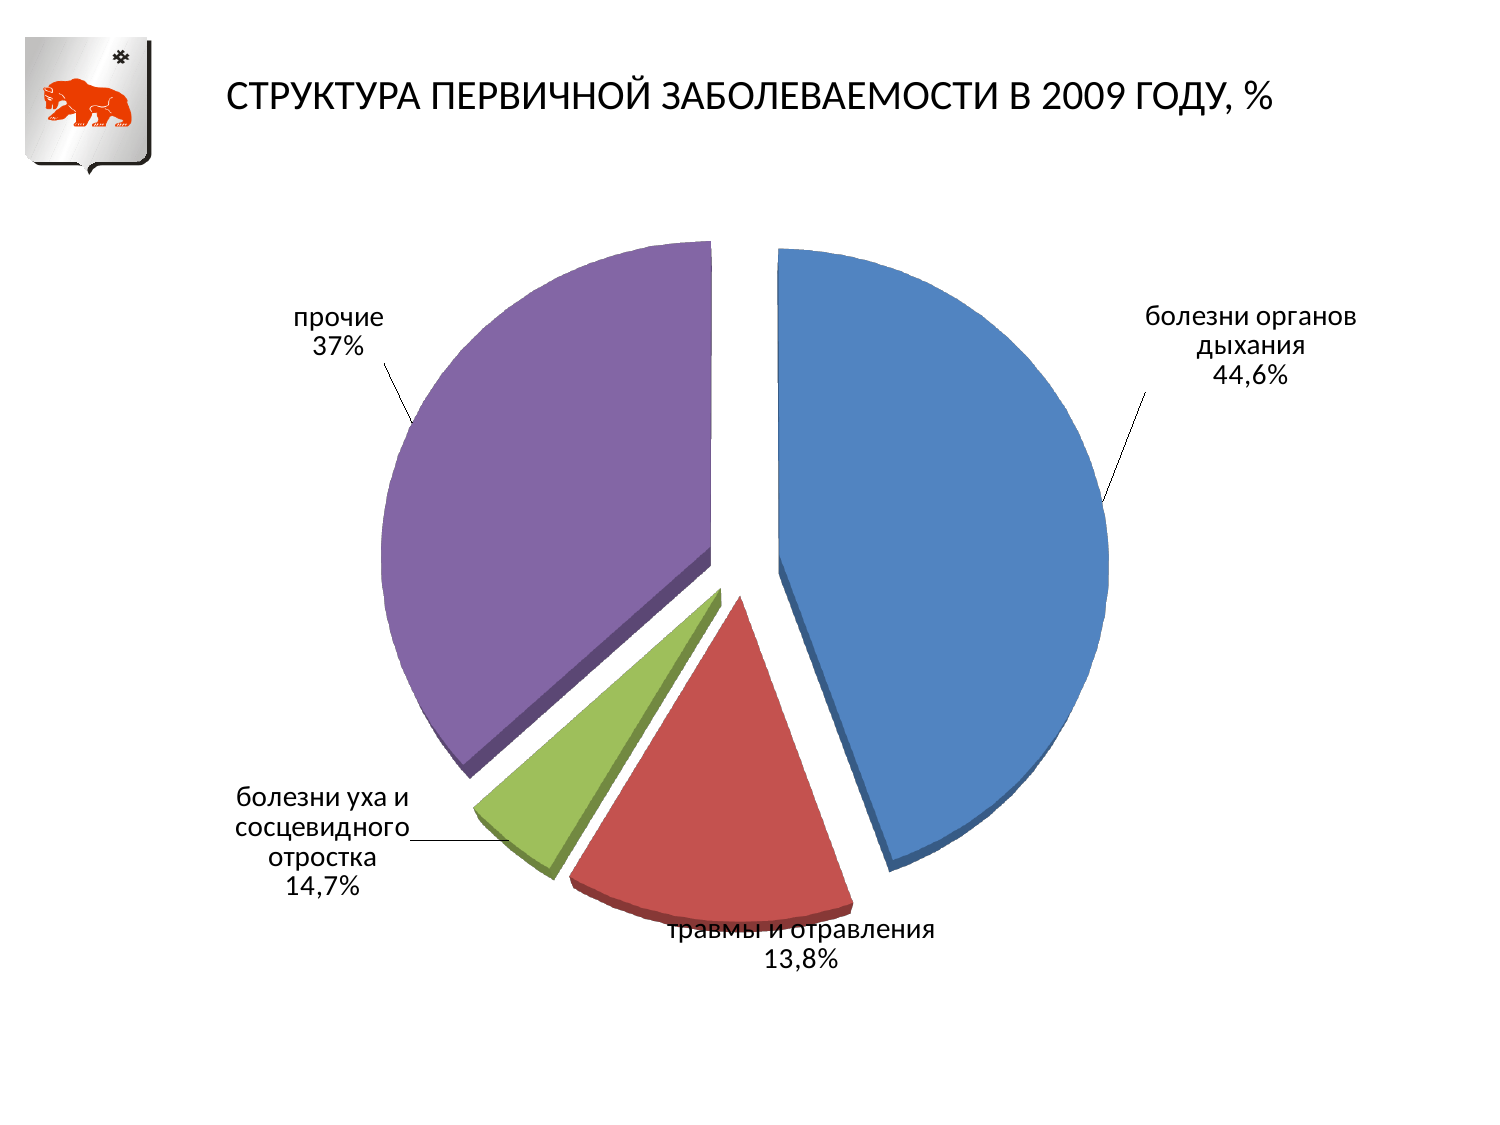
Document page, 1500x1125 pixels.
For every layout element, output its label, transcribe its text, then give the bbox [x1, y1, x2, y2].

title СТРУКТУРА ПЕРВИЧНОЙ ЗАБОЛЕВАЕМОСТИ В 2009 ГОДУ, % [157, 45, 1425, 139]
chart [74, 140, 1426, 1006]
picture [23, 34, 153, 176]
